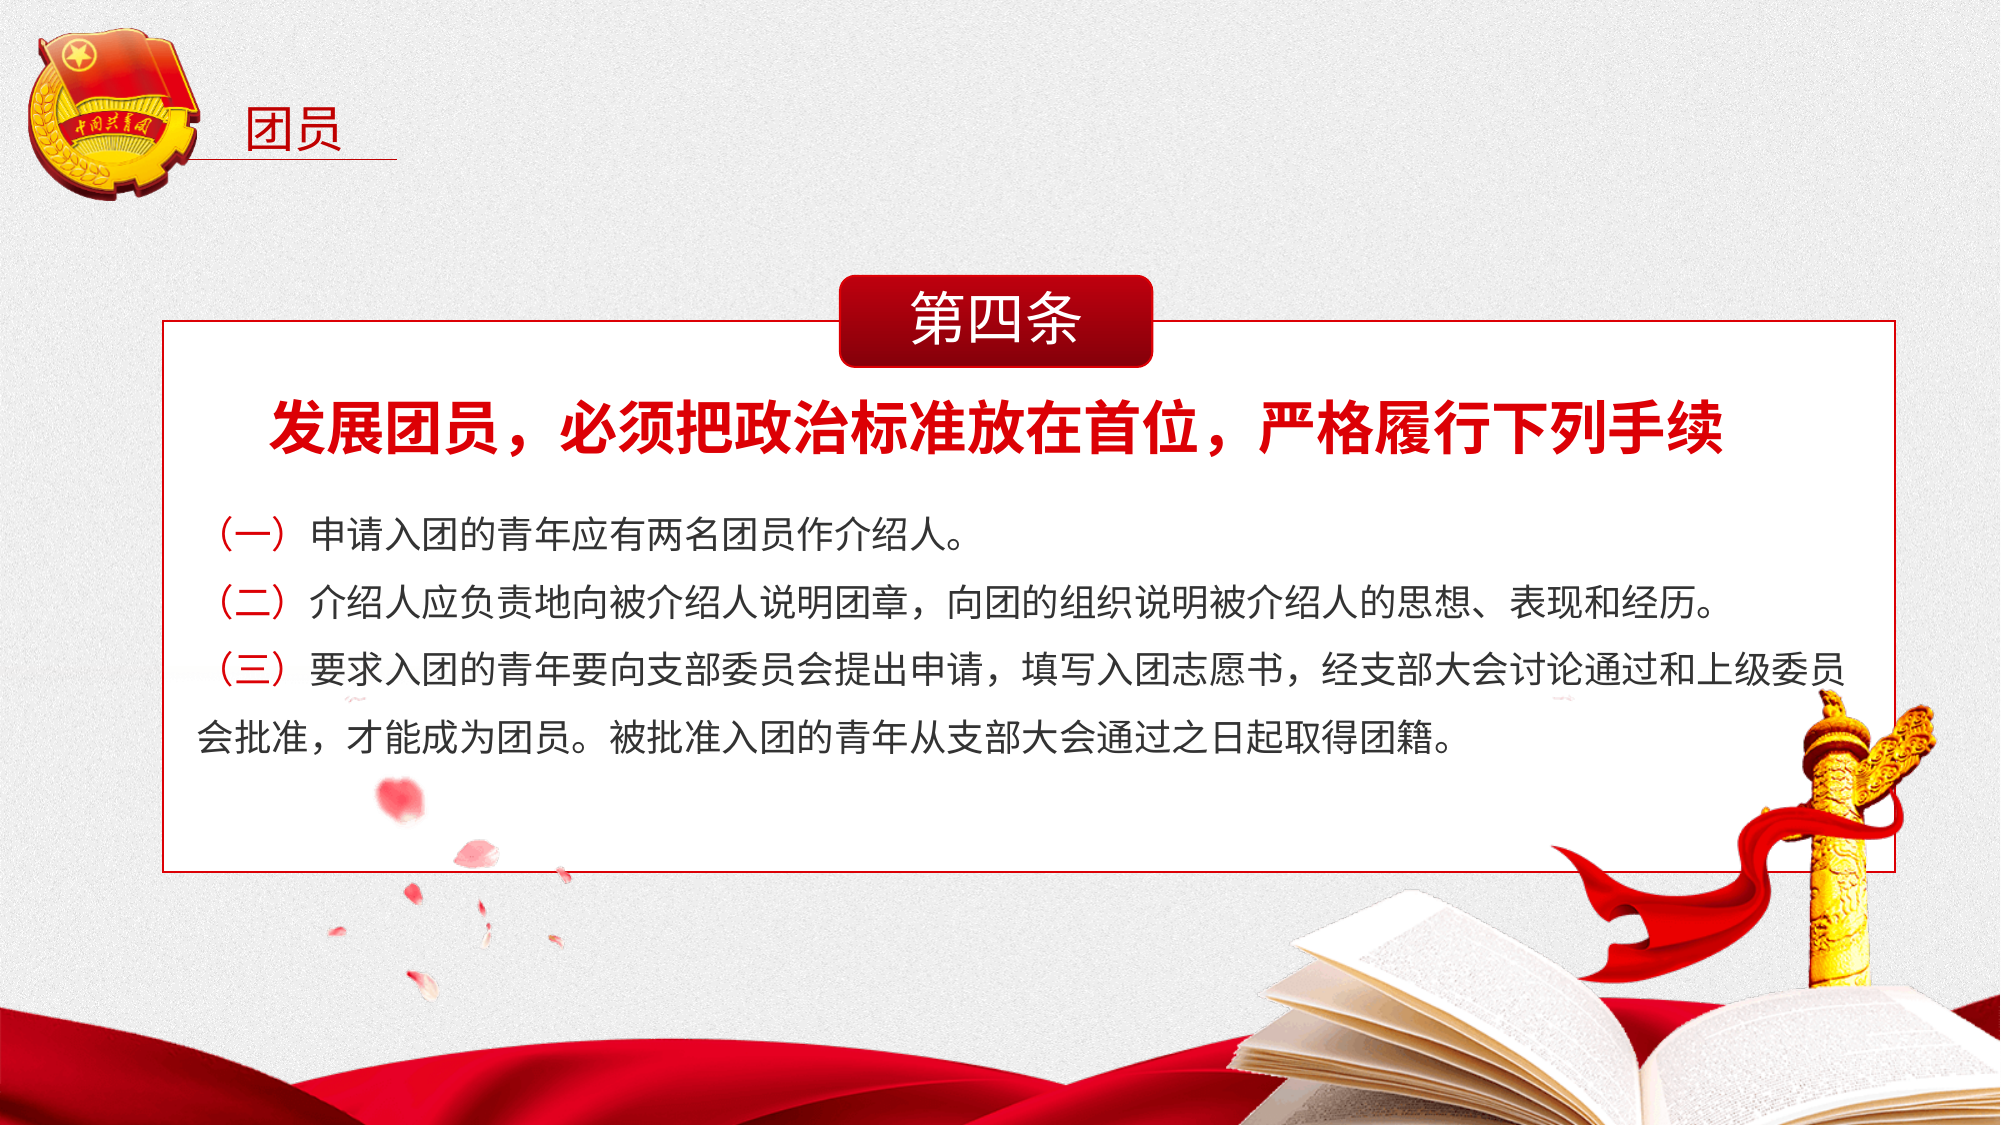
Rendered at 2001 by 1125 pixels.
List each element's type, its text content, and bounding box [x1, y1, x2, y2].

text_box 第四条 [838, 274, 1154, 368]
text_box （一）申请入团的青年应有两名团员作介绍人。 （二）介绍人应负责地向被介绍人说明团章，向团的组织说明被介绍人的思想、表现和经历。 （三）要求入团的青年要向支部委员会提出申请，填写入团志愿书，经支部大会讨论通过和上级委员会批准，才能成为团员。被批准入团的青年从支部大会通过之日起取得团籍。 [182, 481, 1876, 666]
text_box [162, 320, 1896, 666]
text_box 团员 [229, 90, 360, 159]
text_box 发展团员，必须把政治标准放在首位，严格履行下列手续 [253, 383, 1740, 469]
picture [0, 0, 2001, 1125]
text_box 团员 [229, 160, 360, 165]
